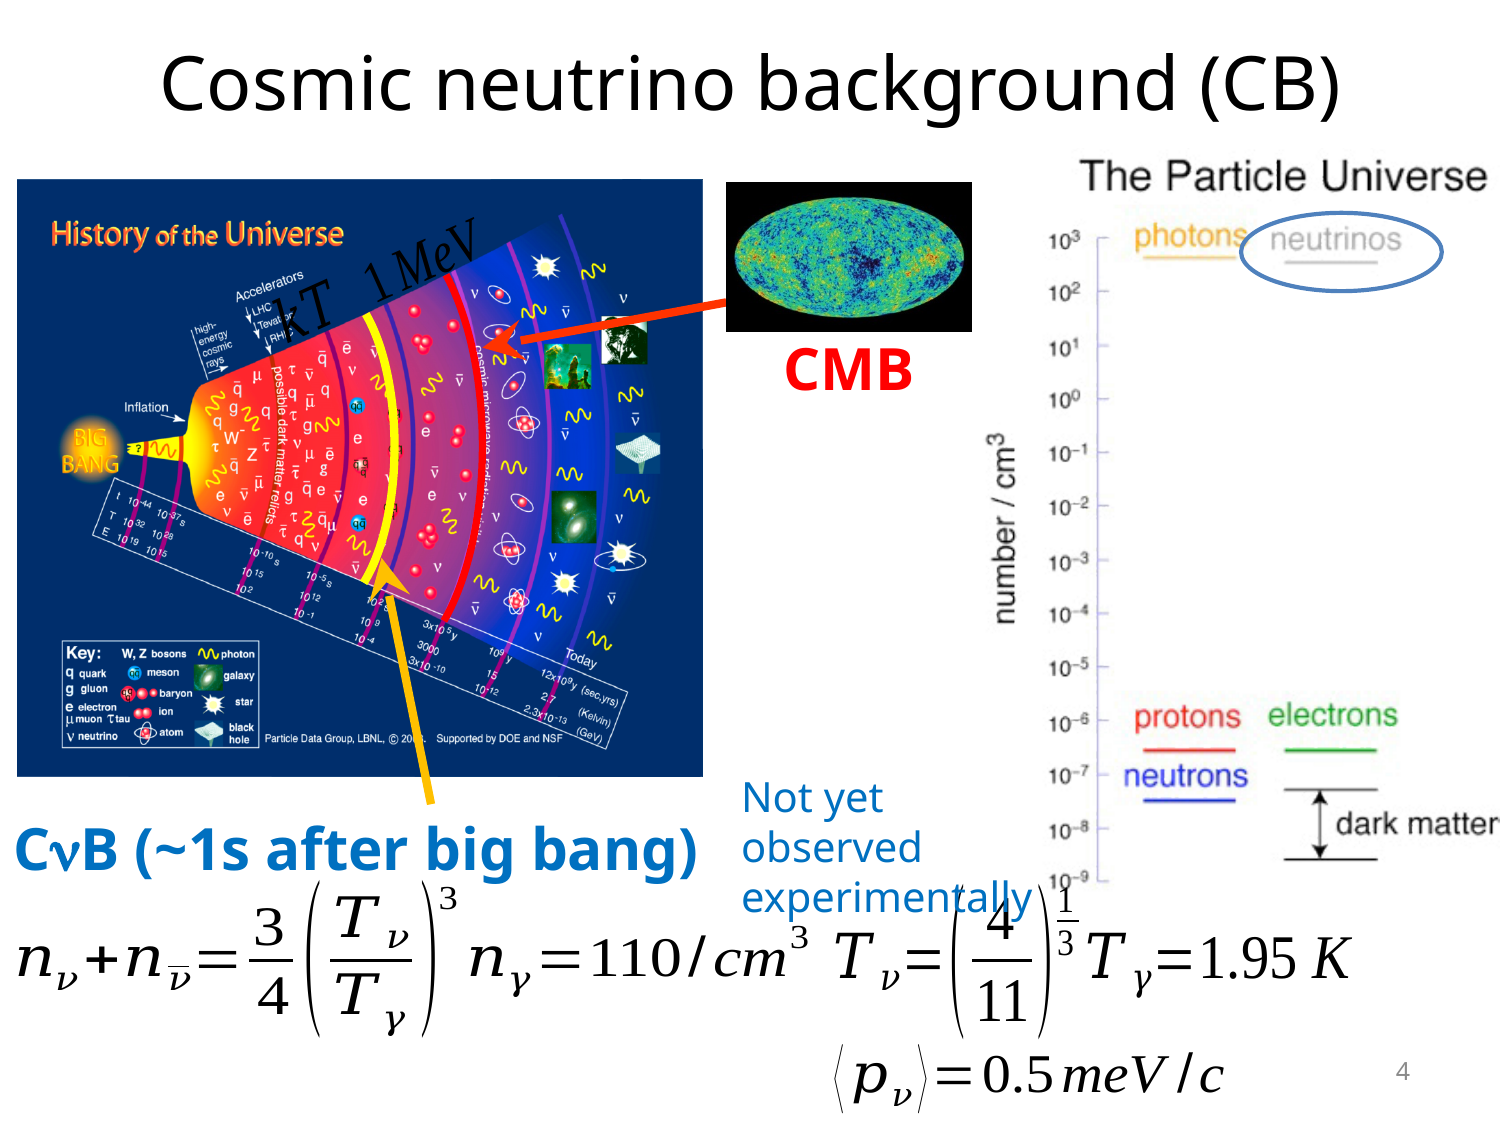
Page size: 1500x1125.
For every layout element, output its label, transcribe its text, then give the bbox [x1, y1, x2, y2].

text_box CB (~1s after big bang) [0, 804, 713, 889]
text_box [17, 179, 966, 805]
picture [971, 148, 1500, 901]
text_box Not yet observed experimentally [726, 813, 1058, 929]
slide_number 4 [1074, 1042, 1425, 1103]
